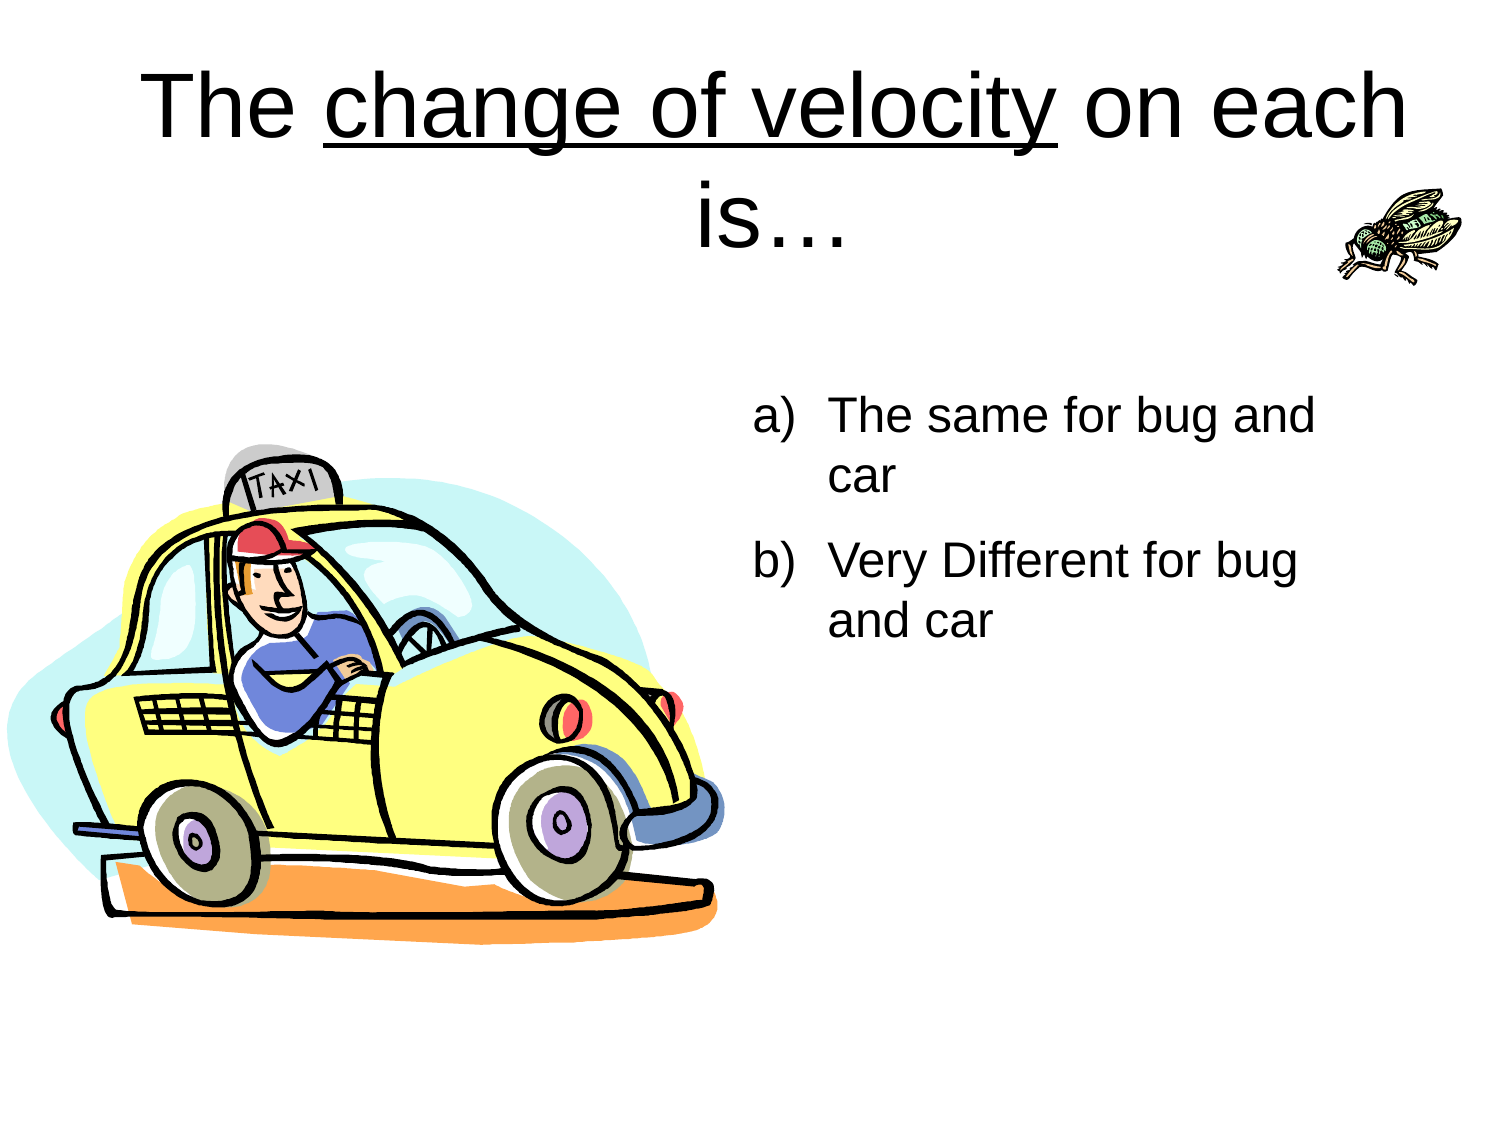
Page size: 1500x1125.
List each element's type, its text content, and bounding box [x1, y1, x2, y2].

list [1337, 187, 1463, 287]
text_box The same for bug and car Very Different for bug and car [737, 375, 1388, 655]
text_box The change of velocity on each is… [99, 62, 1450, 250]
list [0, 437, 732, 952]
